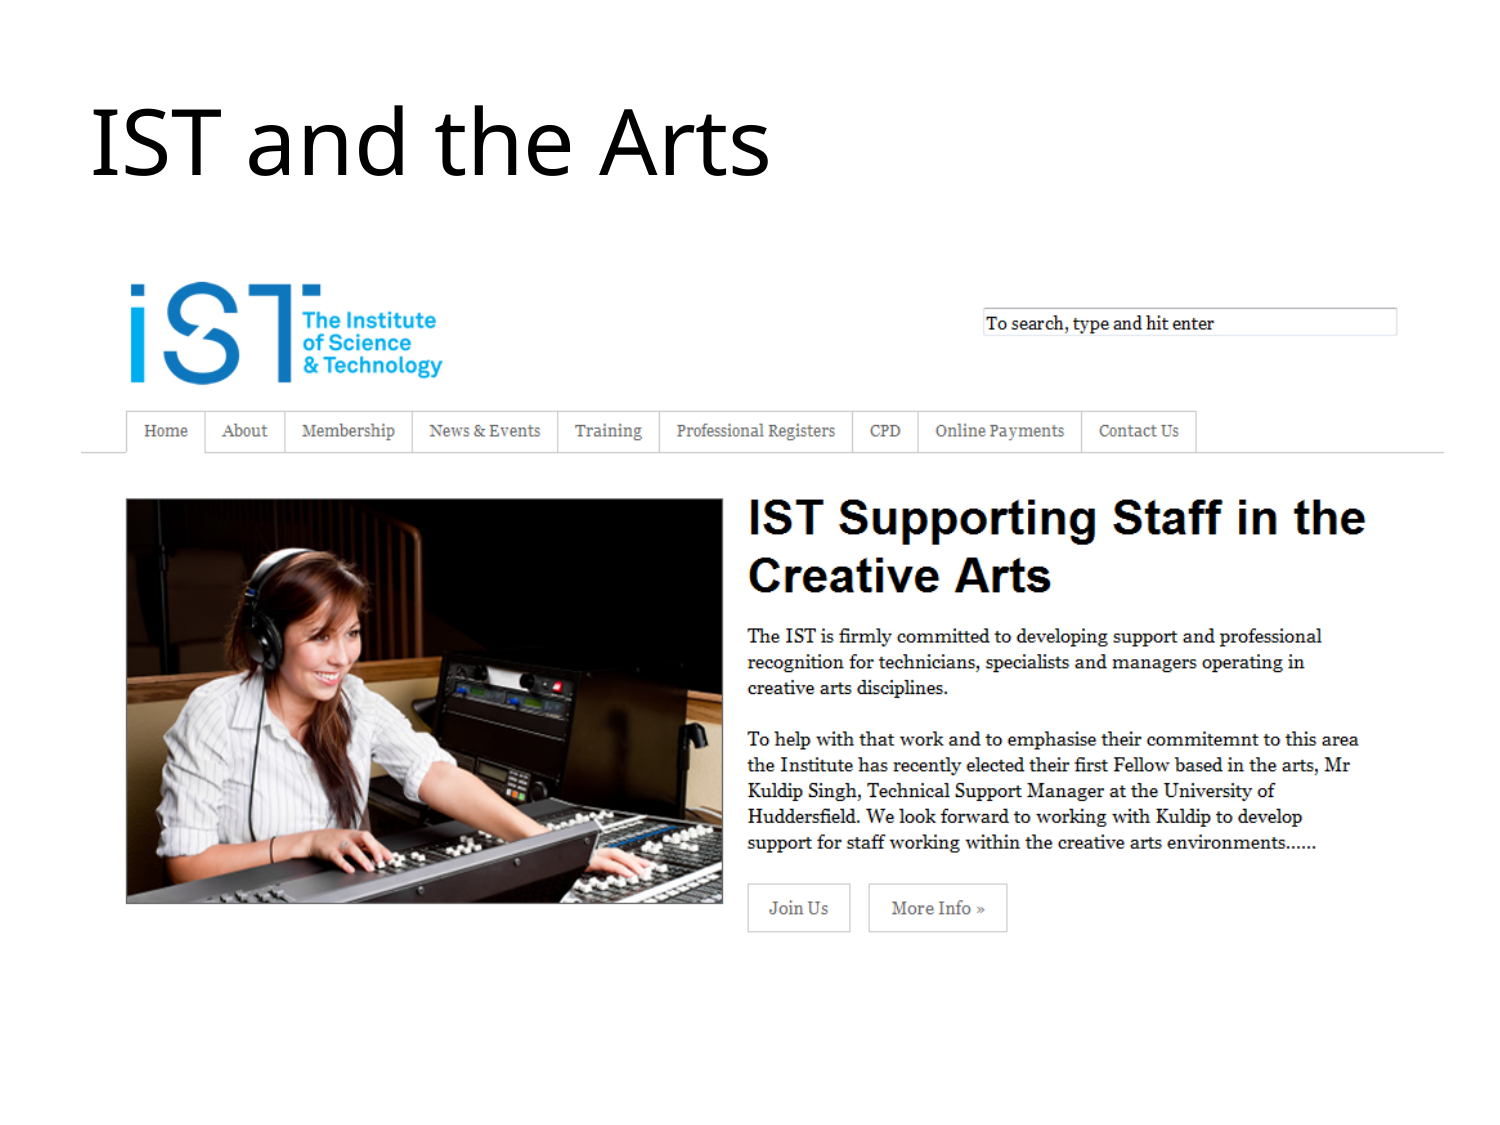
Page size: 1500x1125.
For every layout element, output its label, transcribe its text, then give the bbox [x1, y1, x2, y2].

picture [81, 255, 1445, 948]
title IST and the Arts [75, 45, 1425, 233]
